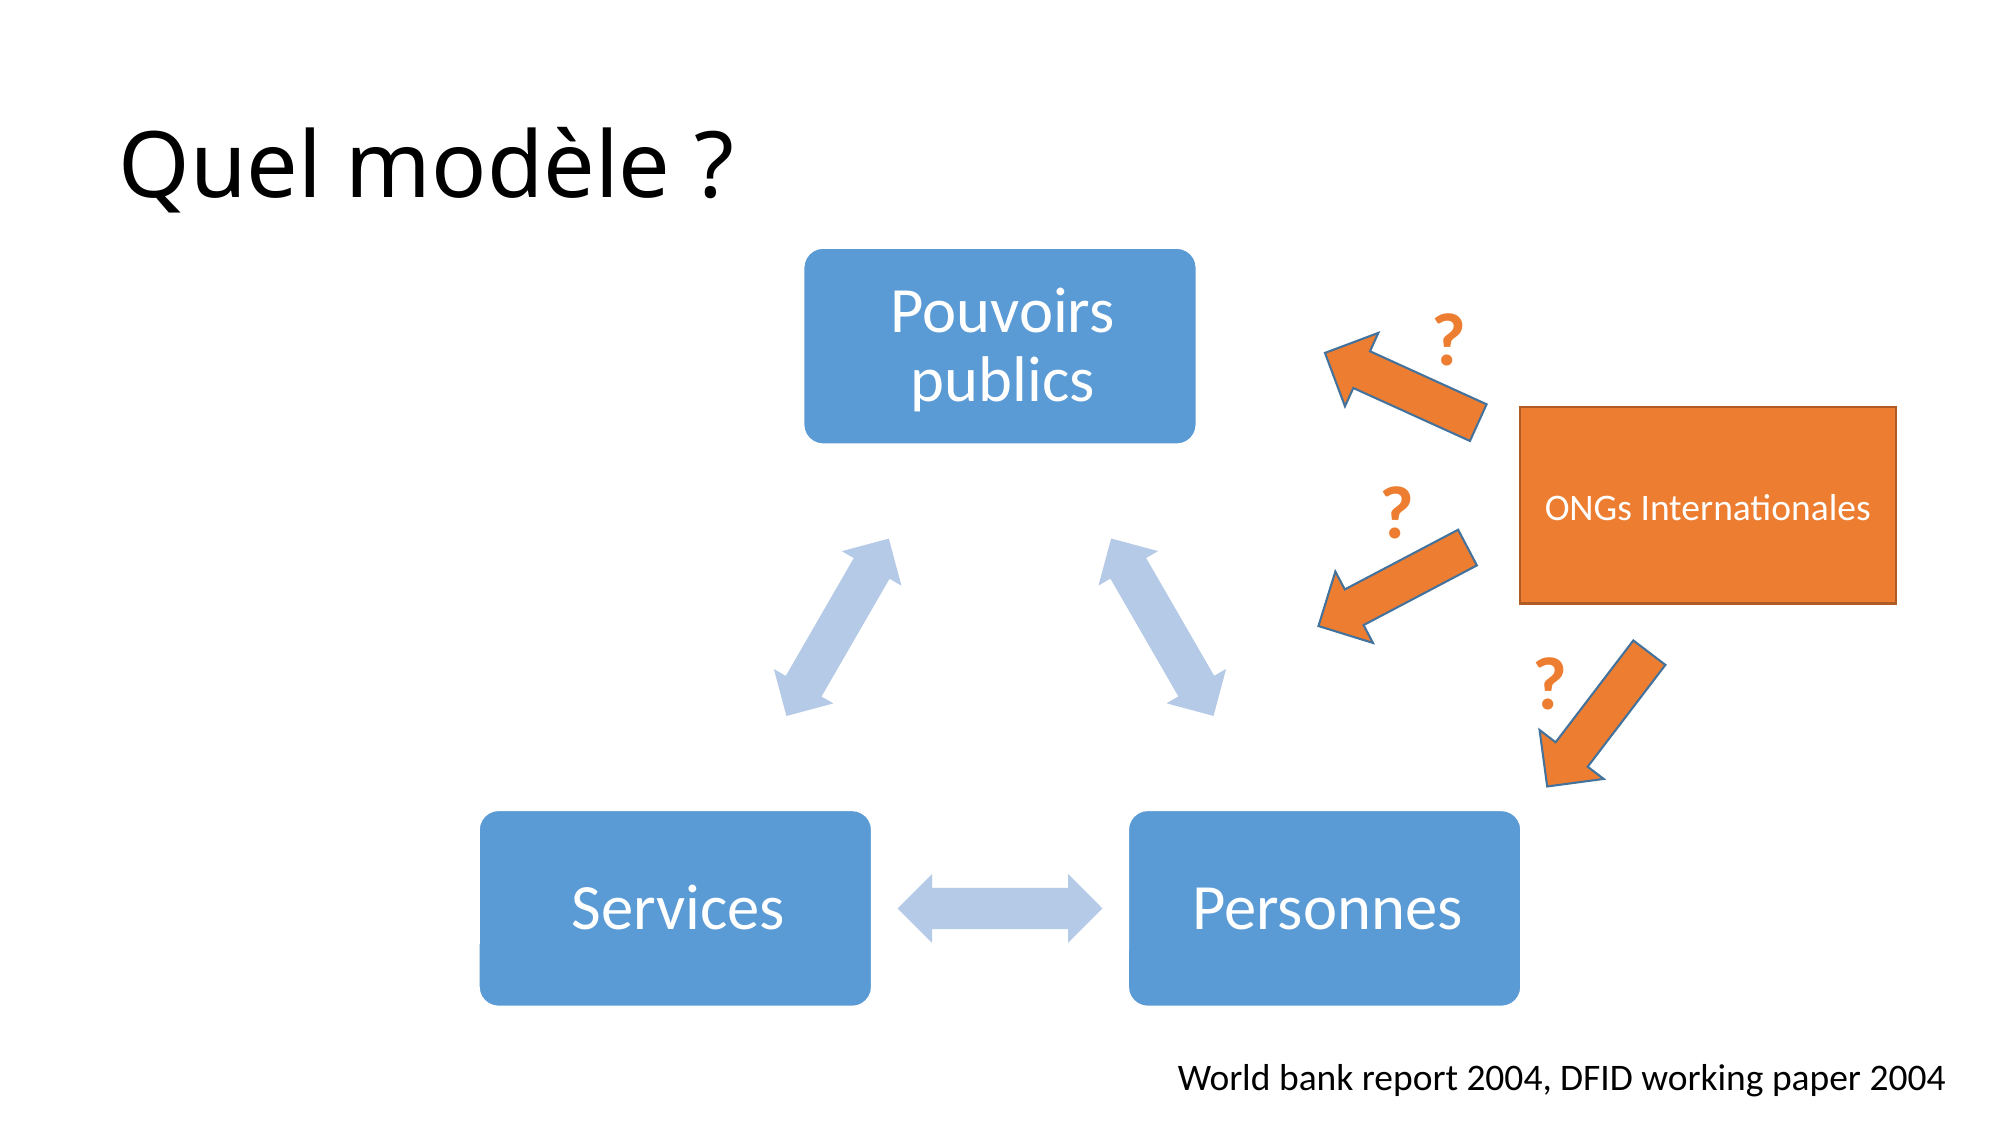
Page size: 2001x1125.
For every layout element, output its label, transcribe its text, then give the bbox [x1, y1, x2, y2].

title Quel modèle ? [103, 59, 1829, 278]
text_box World bank report 2004, DFID working paper 2004 [1163, 1045, 1989, 1106]
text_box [333, 247, 1667, 1007]
text_box ONGs Internationales [1667, 406, 1897, 605]
